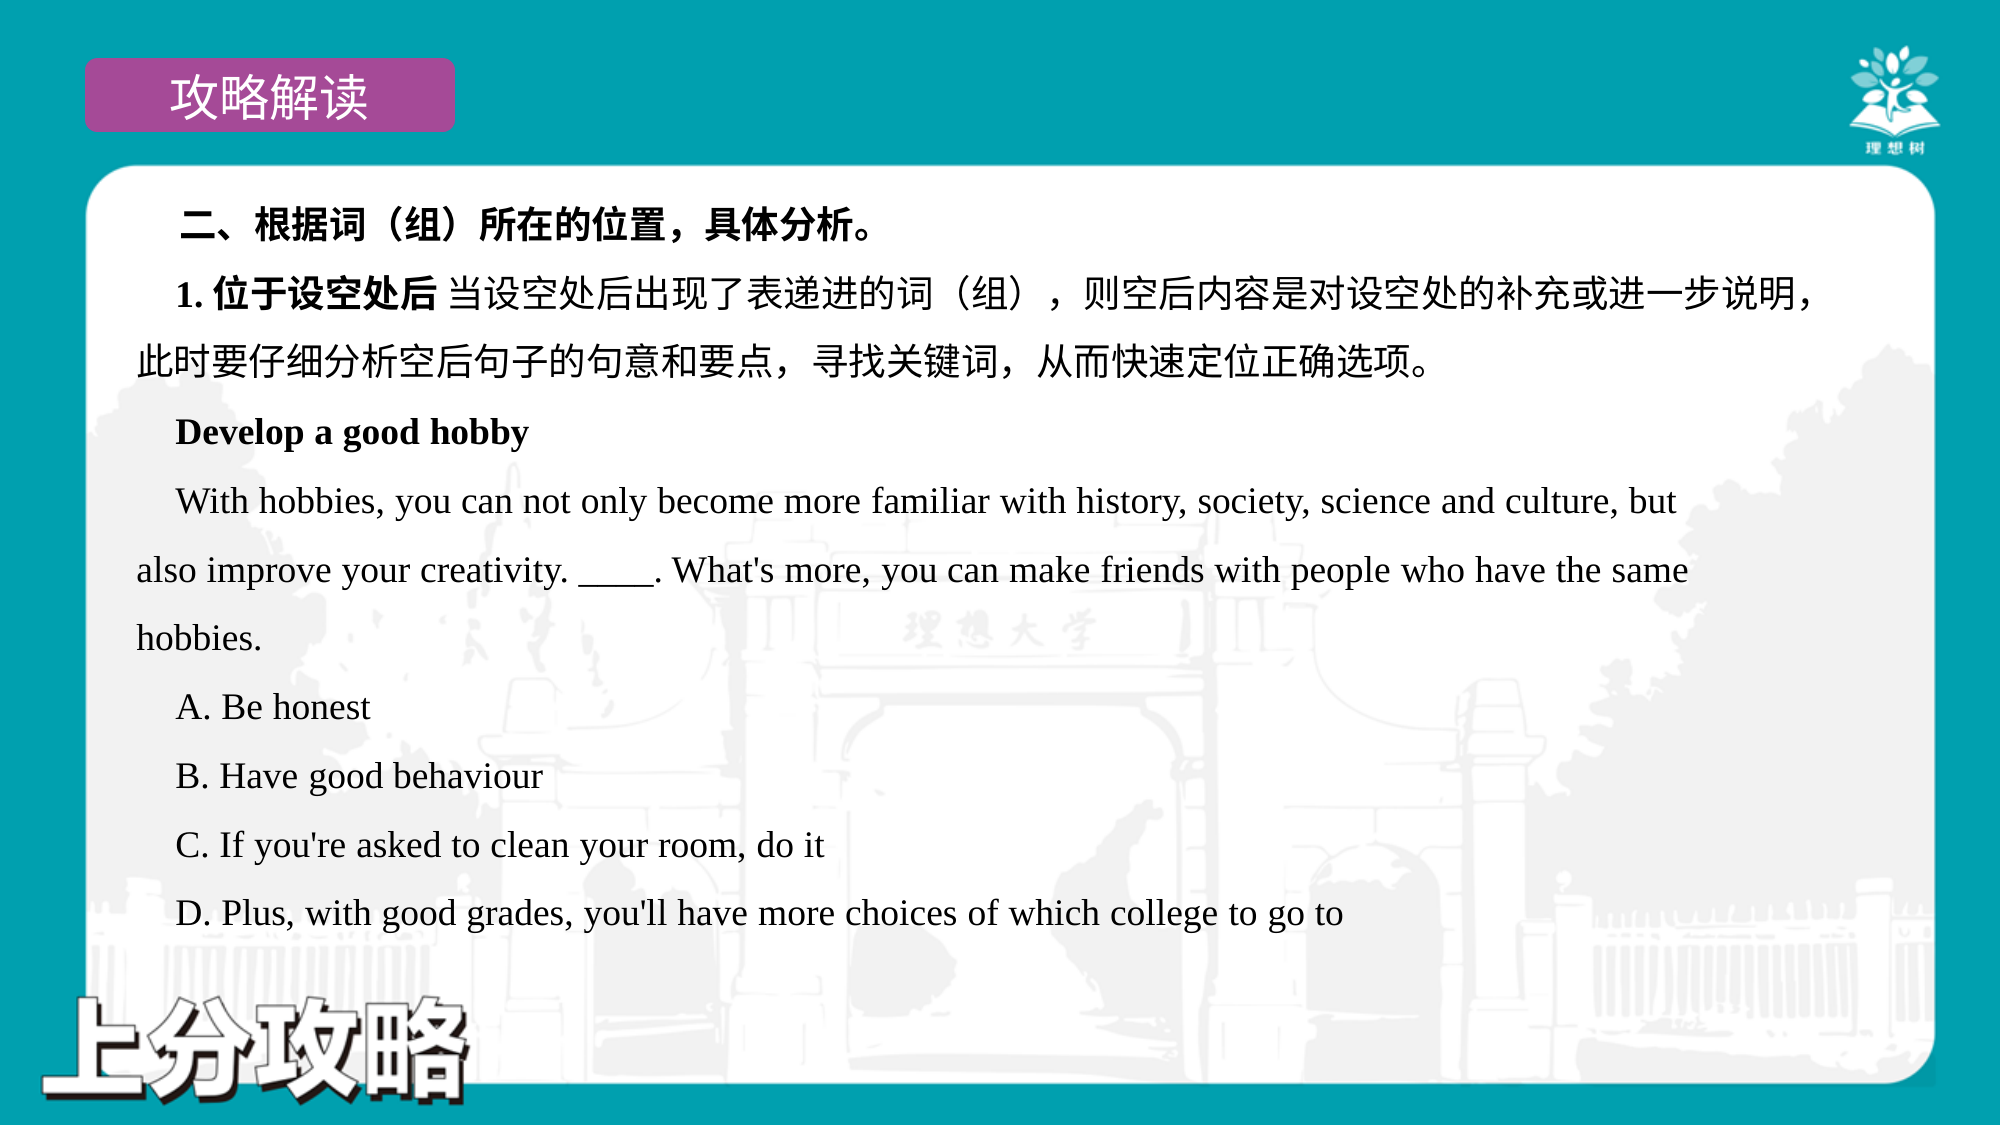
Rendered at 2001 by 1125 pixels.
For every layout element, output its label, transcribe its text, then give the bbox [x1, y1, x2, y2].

text_box 二、根据词（组）所在的位置，具体分析。 1.位于设空处后 当设空处后出现了表递进的词（组），则空后内容是对设空处的补充或进一步说明， 此时要仔细分析空后句子的句意和要点，寻找关键词，从而快速定位正确选项。 Develop a good hobby With hobbies, you can not only become more familiar with history, society, science and culture, but also improve your creativity. ____. What's more, you can make friends with people who have the same hobbies. A. Be honest B. Have good behaviour C. If you're asked to clean your room, do it D. Plus, with good grades, you'll have more choices of which college to go to [136, 177, 1865, 934]
picture [0, 0, 2000, 1125]
